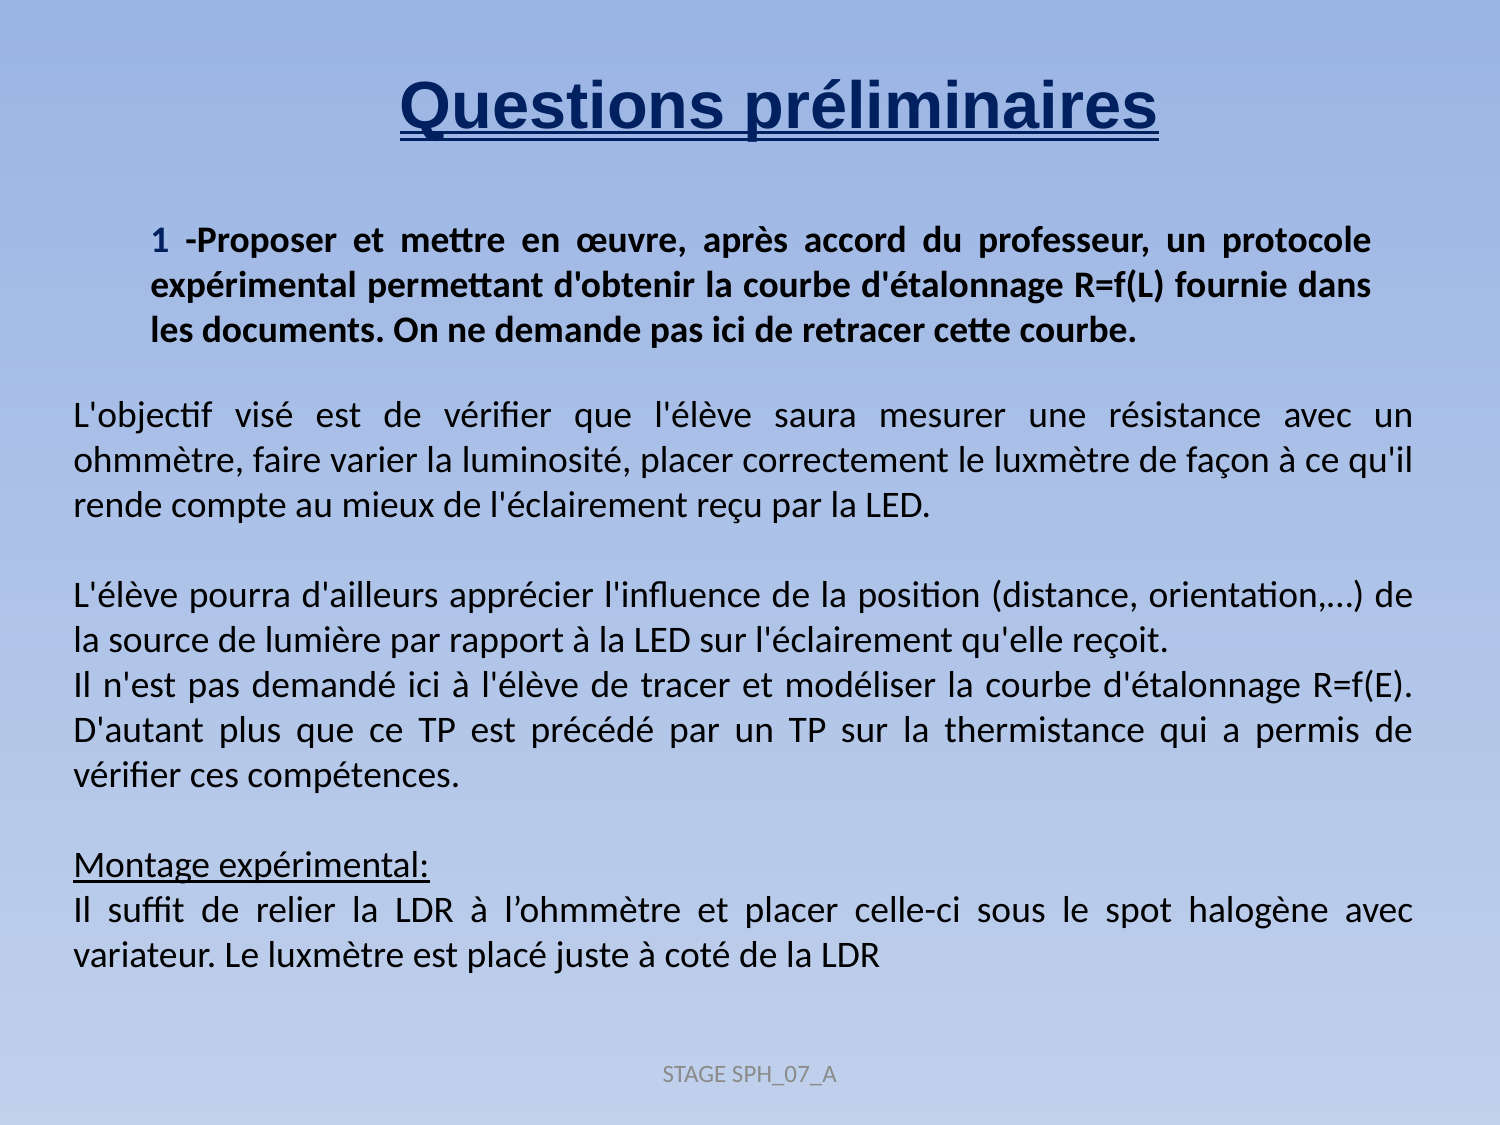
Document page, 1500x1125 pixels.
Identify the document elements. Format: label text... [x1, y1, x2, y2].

footer STAGE SPH_07_A [512, 1042, 988, 1103]
text_box Questions préliminaires [171, 54, 1388, 150]
text_box L'objectif visé est de vérifier que l'élève saura mesurer une résistance avec un ohmmètre, faire varier la luminosité, placer correctement le luxmètre de façon à ce qu'il rende compte au mieux de l'éclairement reçu par la LED. L'élève pourra d'ailleurs apprécier l'influence de la position (distance, orientation,…) de la source de lumière par rapport à la LED sur l'éclairement qu'elle reçoit. Il n'est pas demandé ici à l'élève de tracer et modéliser la courbe d'étalonnage R=f(E). D'autant plus que ce TP est précédé par un TP sur la thermistance qui a permis de vérifier ces compétences. Montage expérimental: Il suffit de relier la LDR à l’ohmmètre et placer celle-ci sous le spot halogène avec variateur. Le luxmètre est placé juste à coté de la LDR [58, 382, 1430, 1028]
text_box 1 -Proposer et mettre en œuvre, après accord du professeur, un protocole expérimental permettant d'obtenir la courbe d'étalonnage R=f(L) fournie dans les documents. On ne demande pas ici de retracer cette courbe. [135, 208, 1388, 382]
